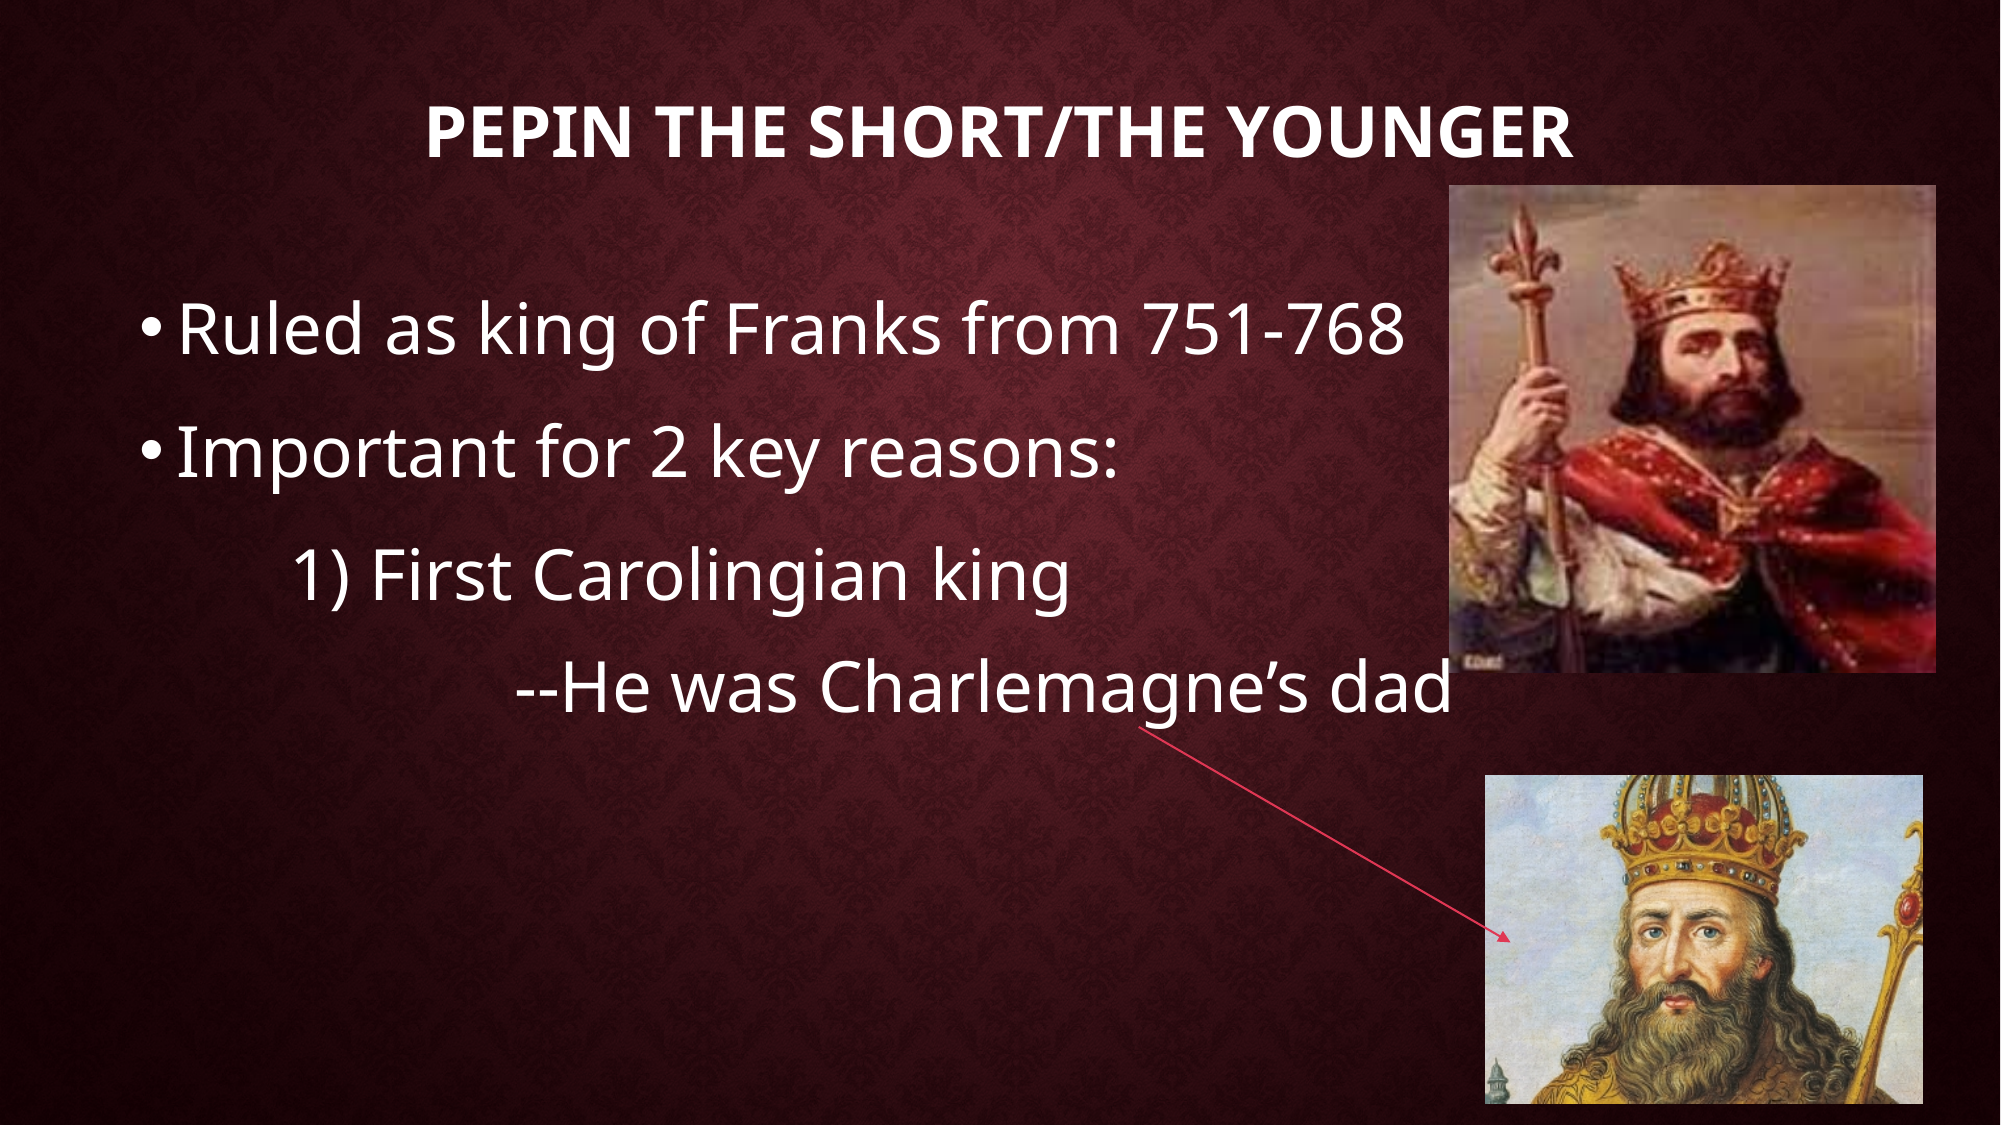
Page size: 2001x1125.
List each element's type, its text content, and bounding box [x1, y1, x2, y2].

title Pepin the Short/the Younger [149, 26, 1849, 244]
list Ruled as king of Franks from 751-768 Important for 2 key reasons: 1) First Carolingian king --He was Charlemagne’s dad [124, 259, 1874, 998]
picture [1484, 775, 1923, 1104]
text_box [1138, 726, 1511, 943]
picture [1448, 185, 1936, 673]
